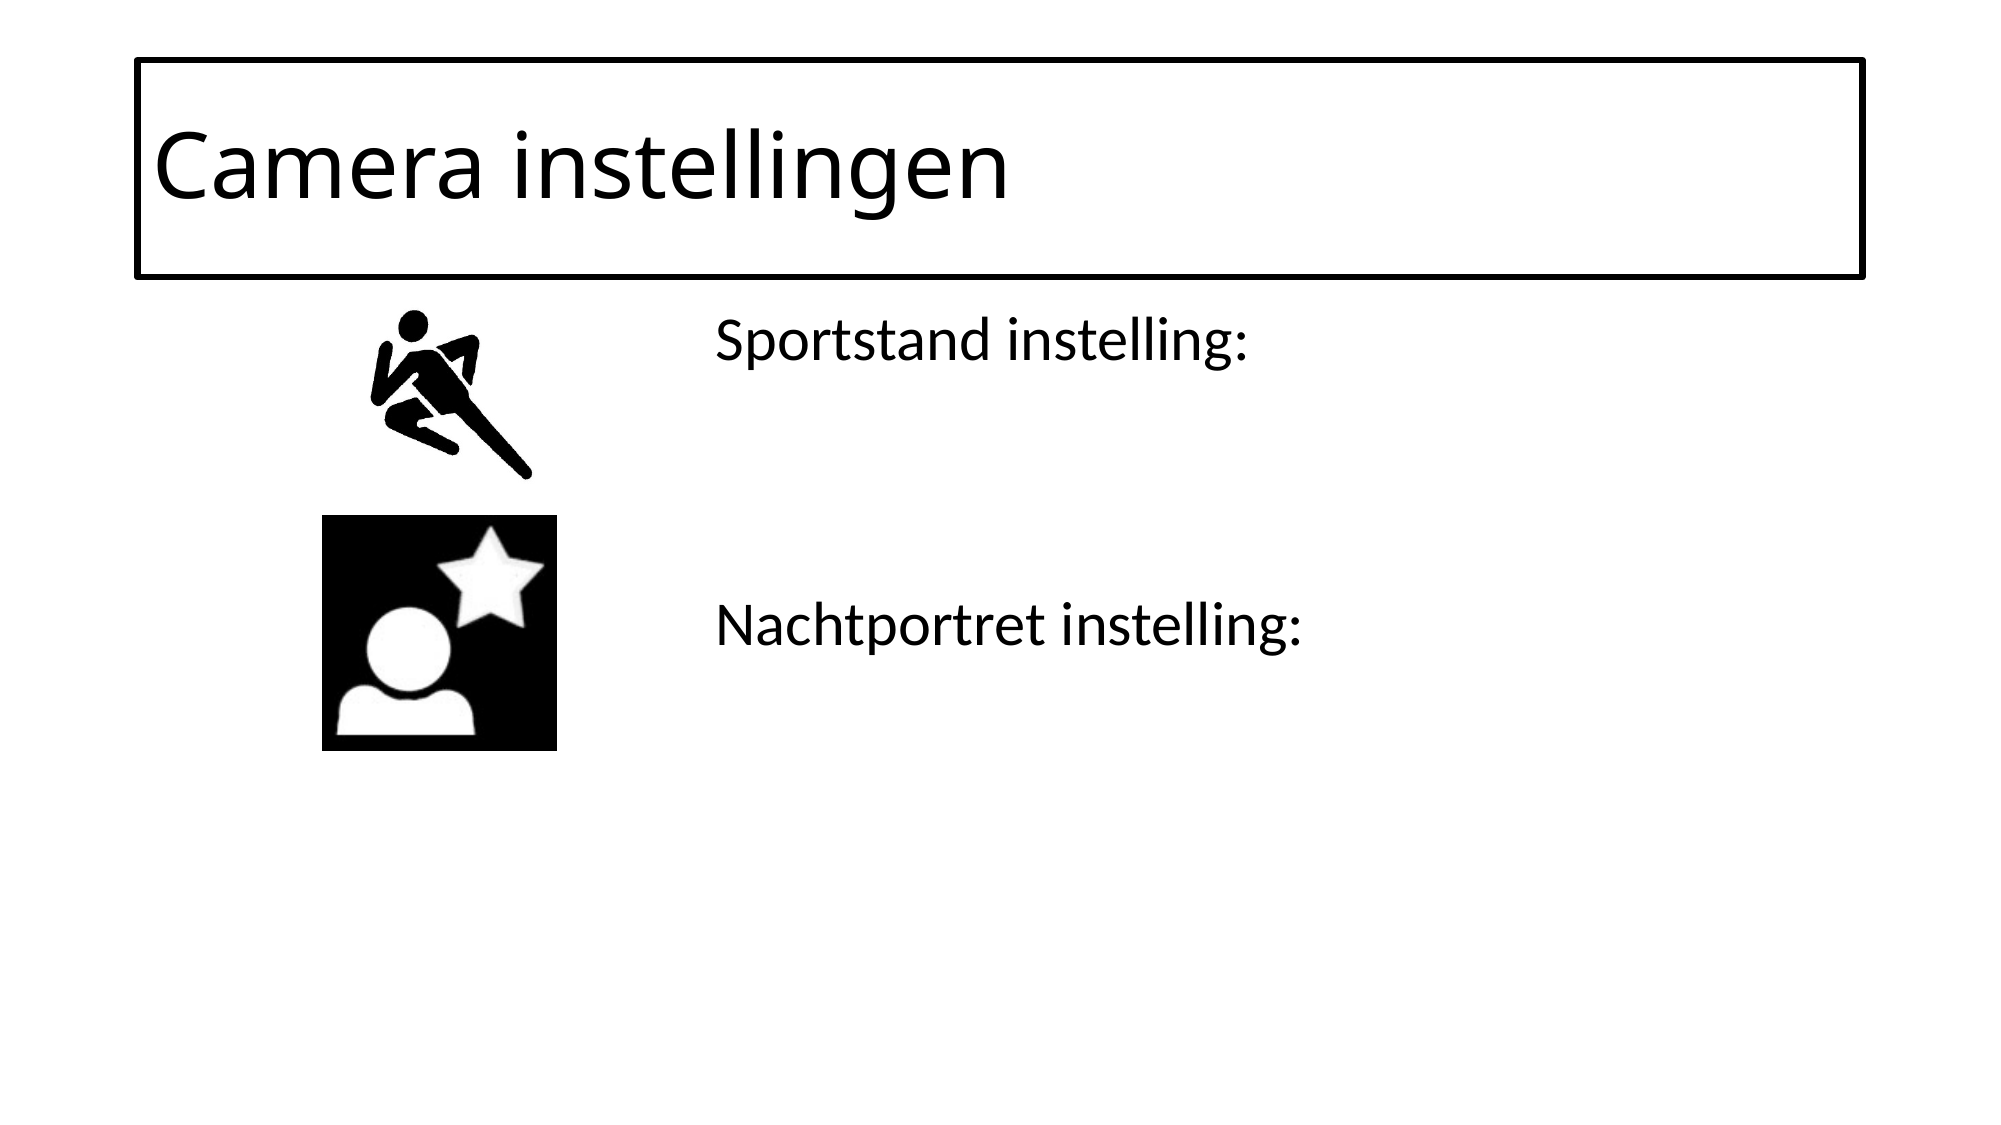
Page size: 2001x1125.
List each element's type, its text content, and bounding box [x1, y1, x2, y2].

text_box Nachtportret instelling: [701, 575, 1672, 666]
title Camera instellingen [137, 59, 1863, 278]
picture [322, 515, 557, 751]
picture [320, 297, 580, 492]
text_box Sportstand instelling: [701, 290, 1672, 381]
